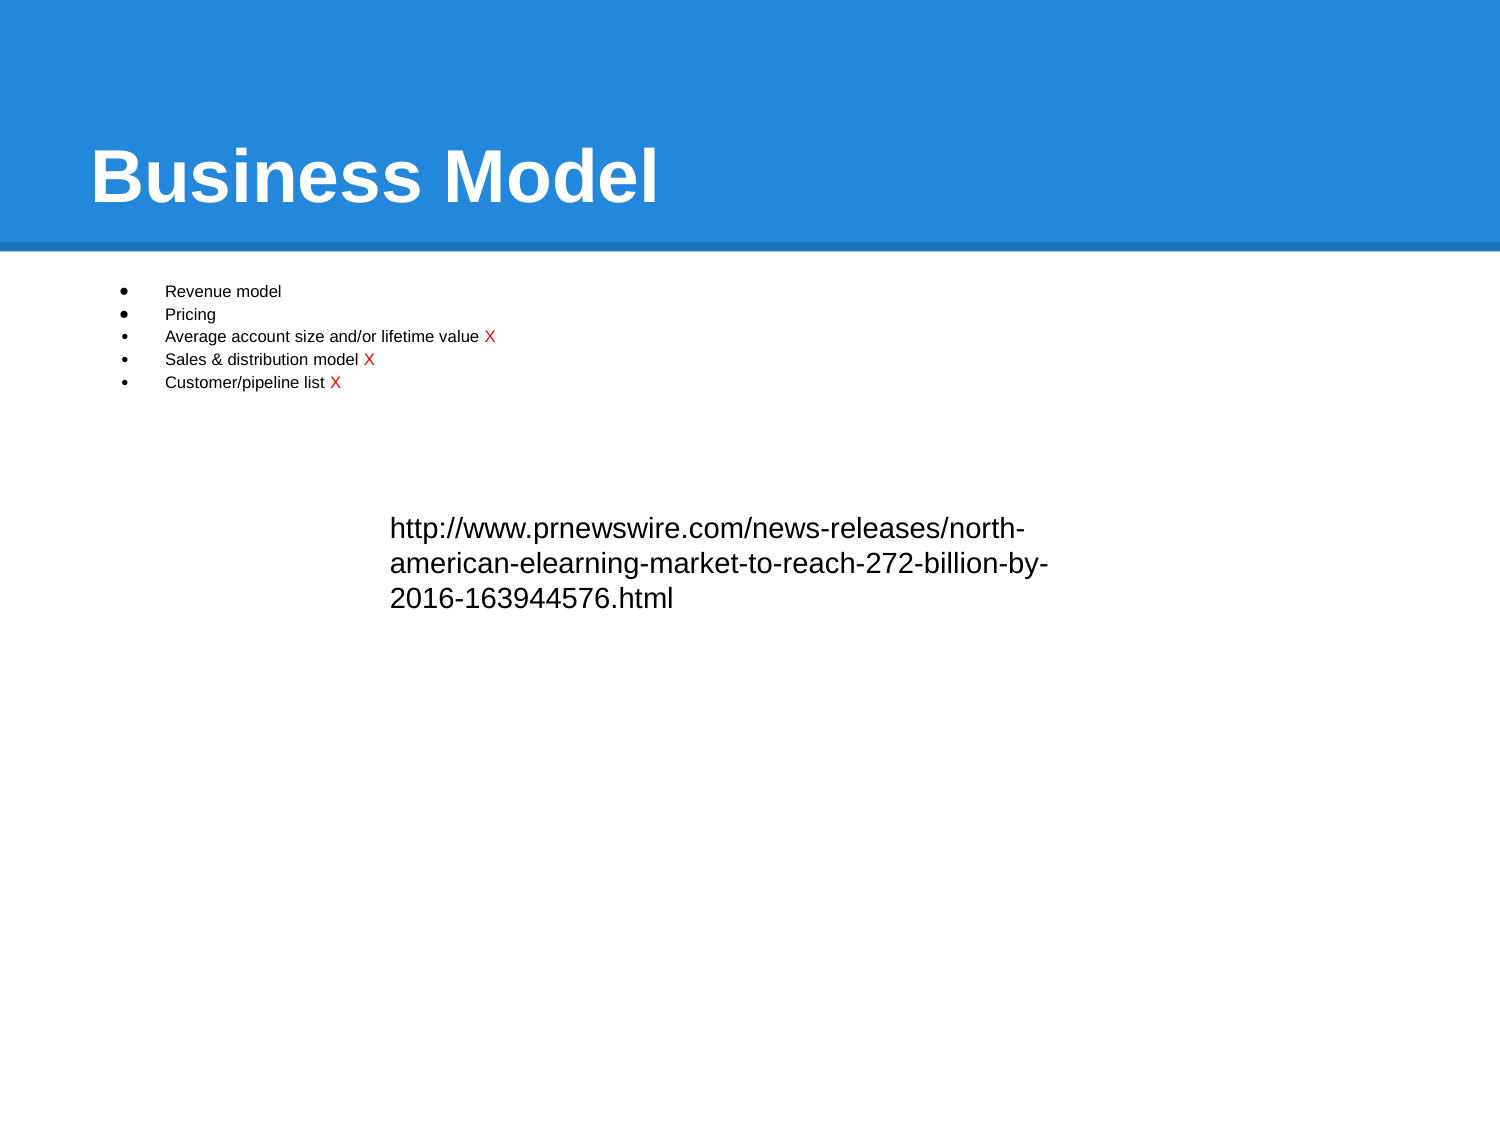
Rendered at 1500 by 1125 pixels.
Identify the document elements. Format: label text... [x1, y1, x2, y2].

text_box http://www.prnewswire.com/news-releases/north-american-elearning-market-to-reach-272-billion-by-2016-163944576.html [374, 501, 1125, 622]
title Business Model [75, 45, 1425, 233]
list Revenue model Pricing Average account size and/or lifetime value X Sales & distribution model X Customer/pipeline list X [75, 262, 1425, 1078]
